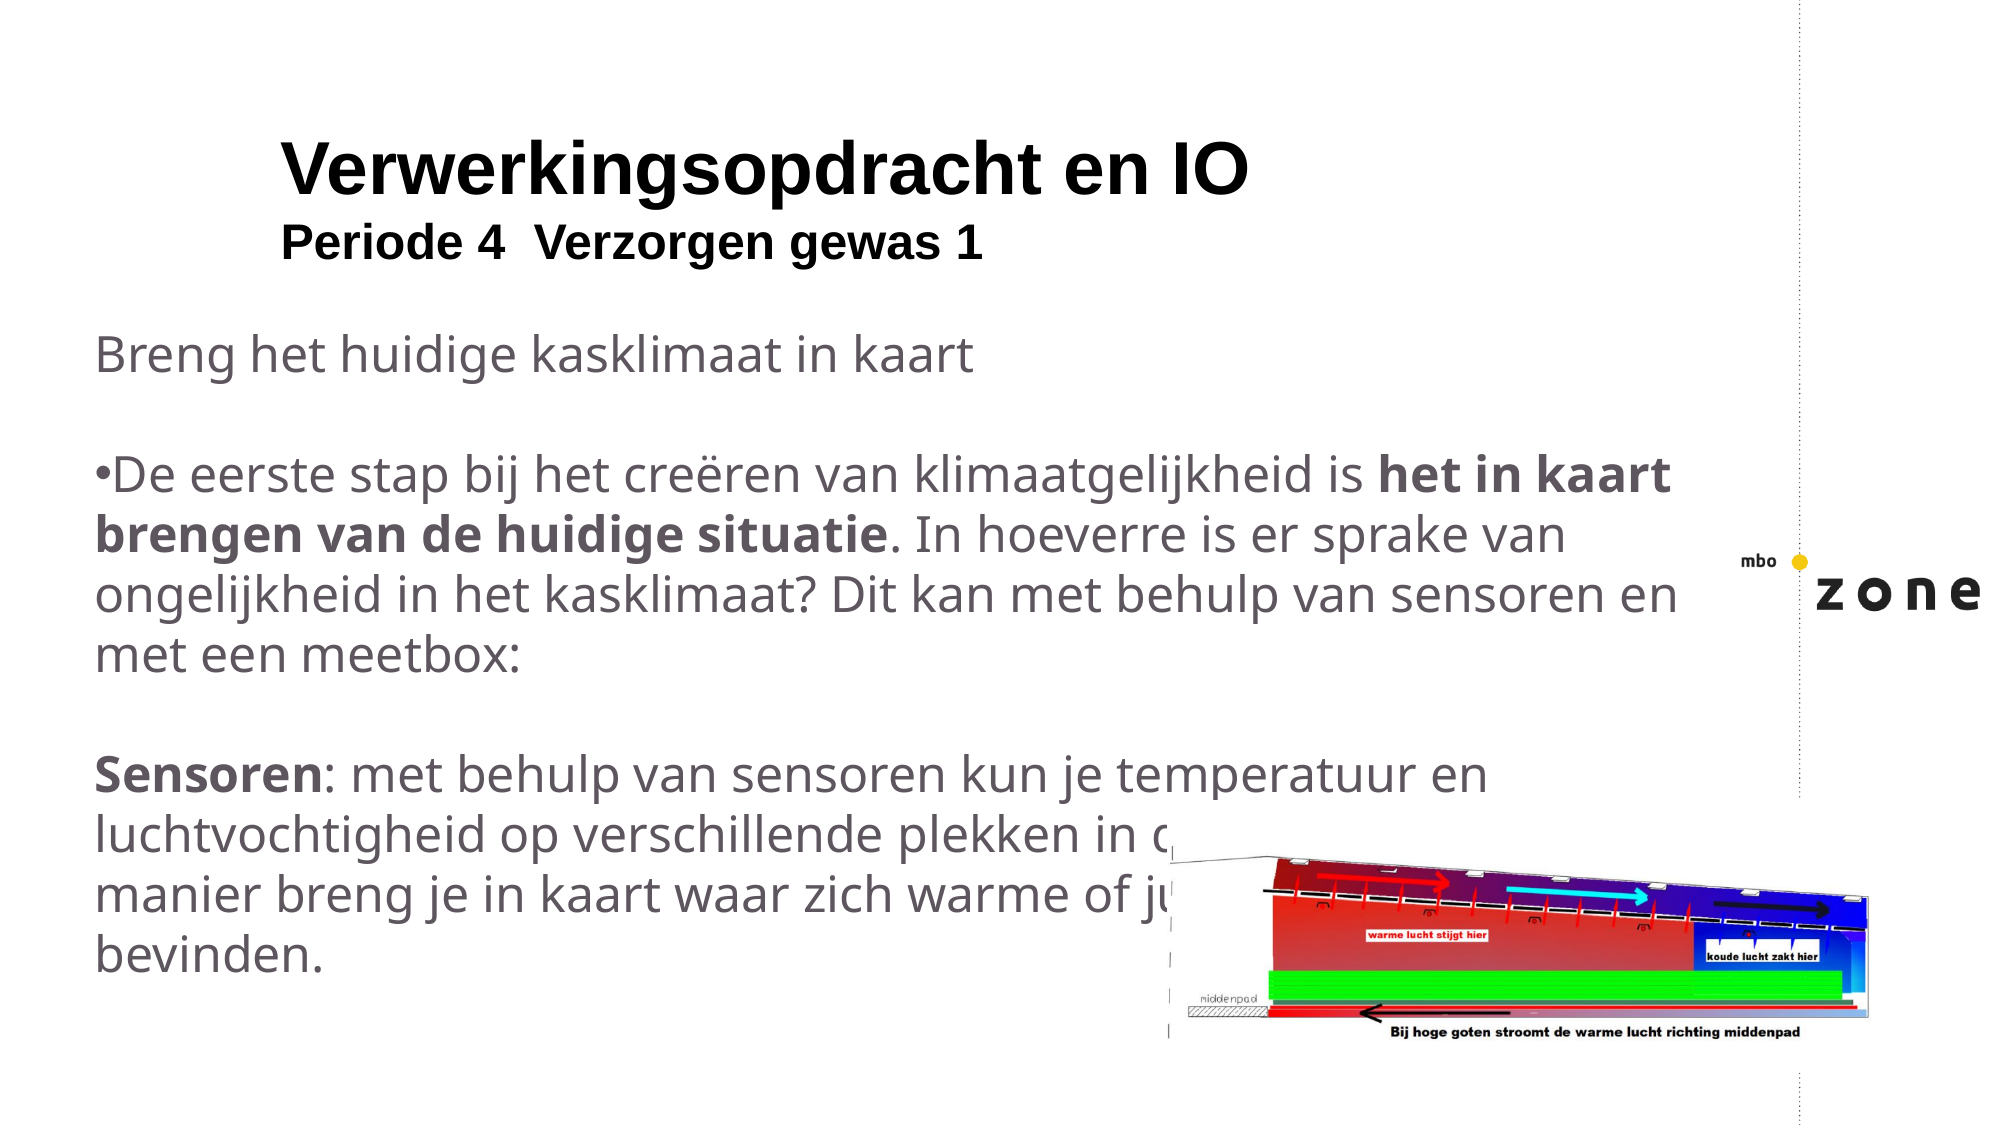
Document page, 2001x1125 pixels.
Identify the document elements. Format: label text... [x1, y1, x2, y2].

text_box Breng het huidige kasklimaat in kaart De eerste stap bij het creëren van klimaatgelijkheid is het in kaart brengen van de huidige situatie. In hoeverre is er sprake van ongelijkheid in het kasklimaat? Dit kan met behulp van sensoren en met een meetbox: Sensoren: met behulp van sensoren kun je temperatuur en luchtvochtigheid op verschillende plekken in de kas meten. Op die manier breng je in kaart waar zich warme of juist koude plekken bevinden. [79, 314, 1699, 1050]
text_box Verwerkingsopdracht en IO Periode 4 Verzorgen gewas 1 [265, 112, 1267, 314]
picture [1167, 0, 2001, 1125]
